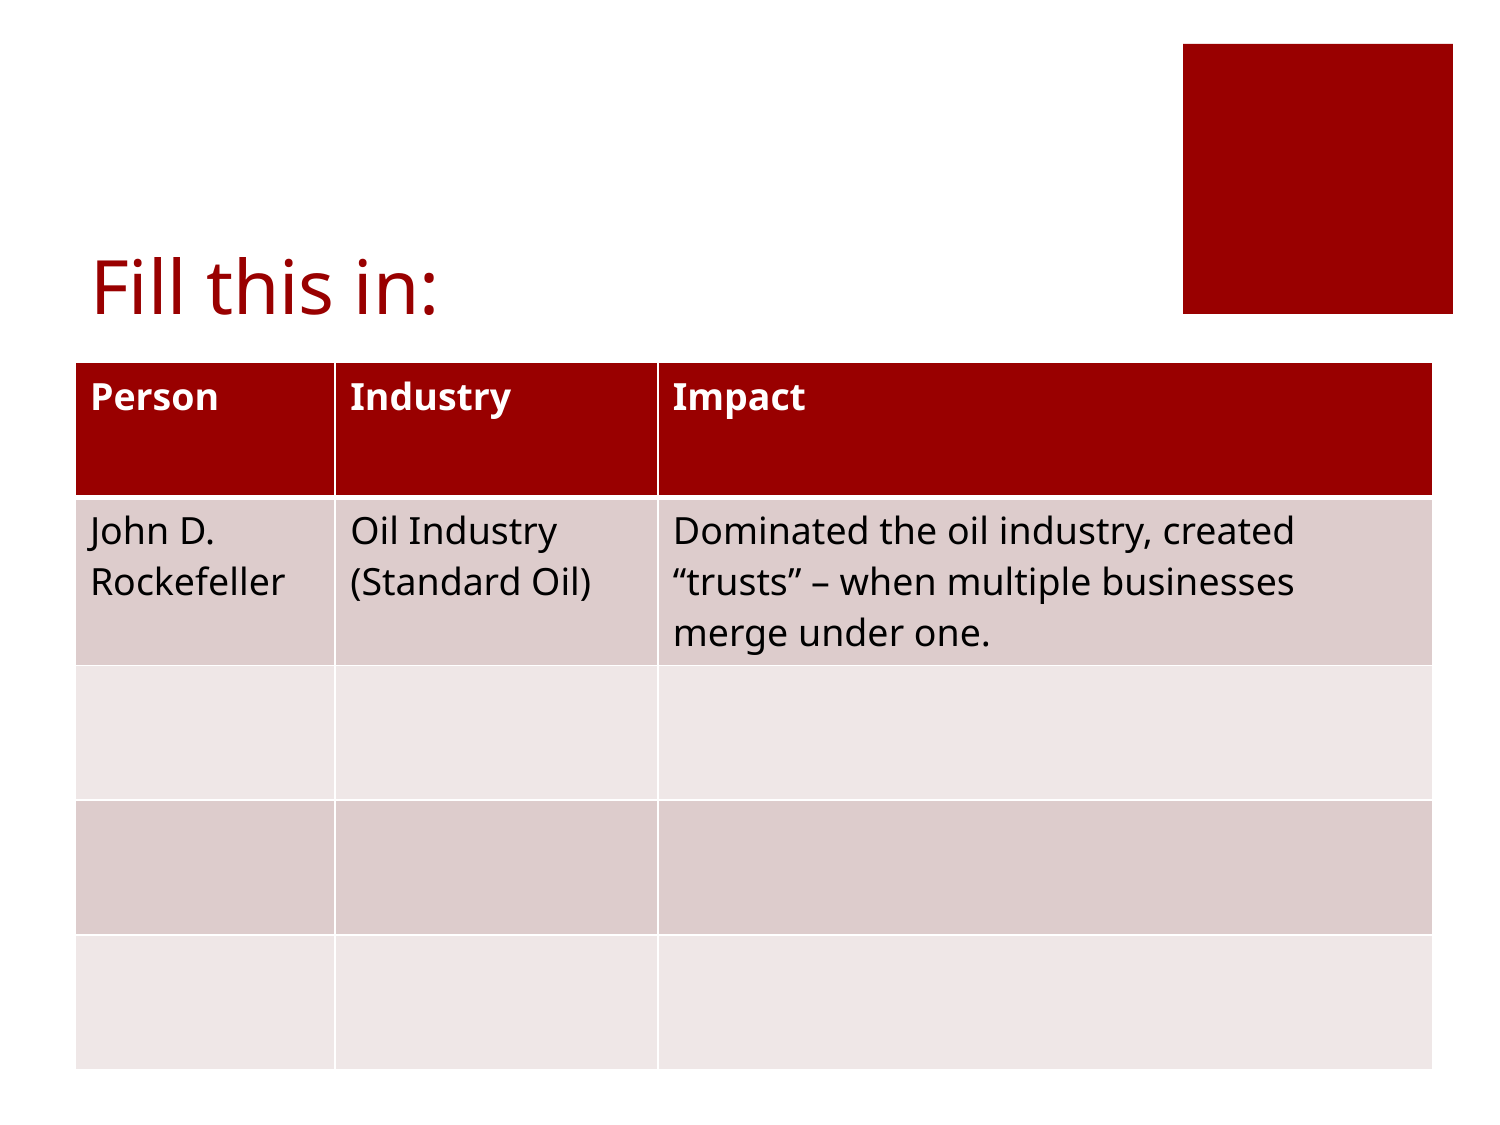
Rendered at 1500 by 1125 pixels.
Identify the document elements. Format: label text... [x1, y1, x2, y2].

table_cell [76, 936, 334, 1069]
table_cell [336, 666, 657, 799]
table_cell [336, 936, 657, 1069]
table_cell John D. Rockefeller [76, 500, 334, 665]
table_cell [659, 666, 1432, 799]
table_cell [336, 801, 657, 934]
table_cell [659, 936, 1432, 1069]
table_header Person [76, 363, 334, 495]
table_header Impact [659, 363, 1432, 495]
table_cell [659, 801, 1432, 934]
table_cell Oil Industry (Standard Oil) [336, 500, 657, 665]
table_cell [76, 801, 334, 934]
table_header Industry [336, 363, 657, 495]
table_cell Dominated the oil industry, created “trusts” – when multiple businesses merge under one. [659, 500, 1432, 665]
table_cell [76, 666, 334, 799]
title Fill this in: [75, 149, 1143, 338]
